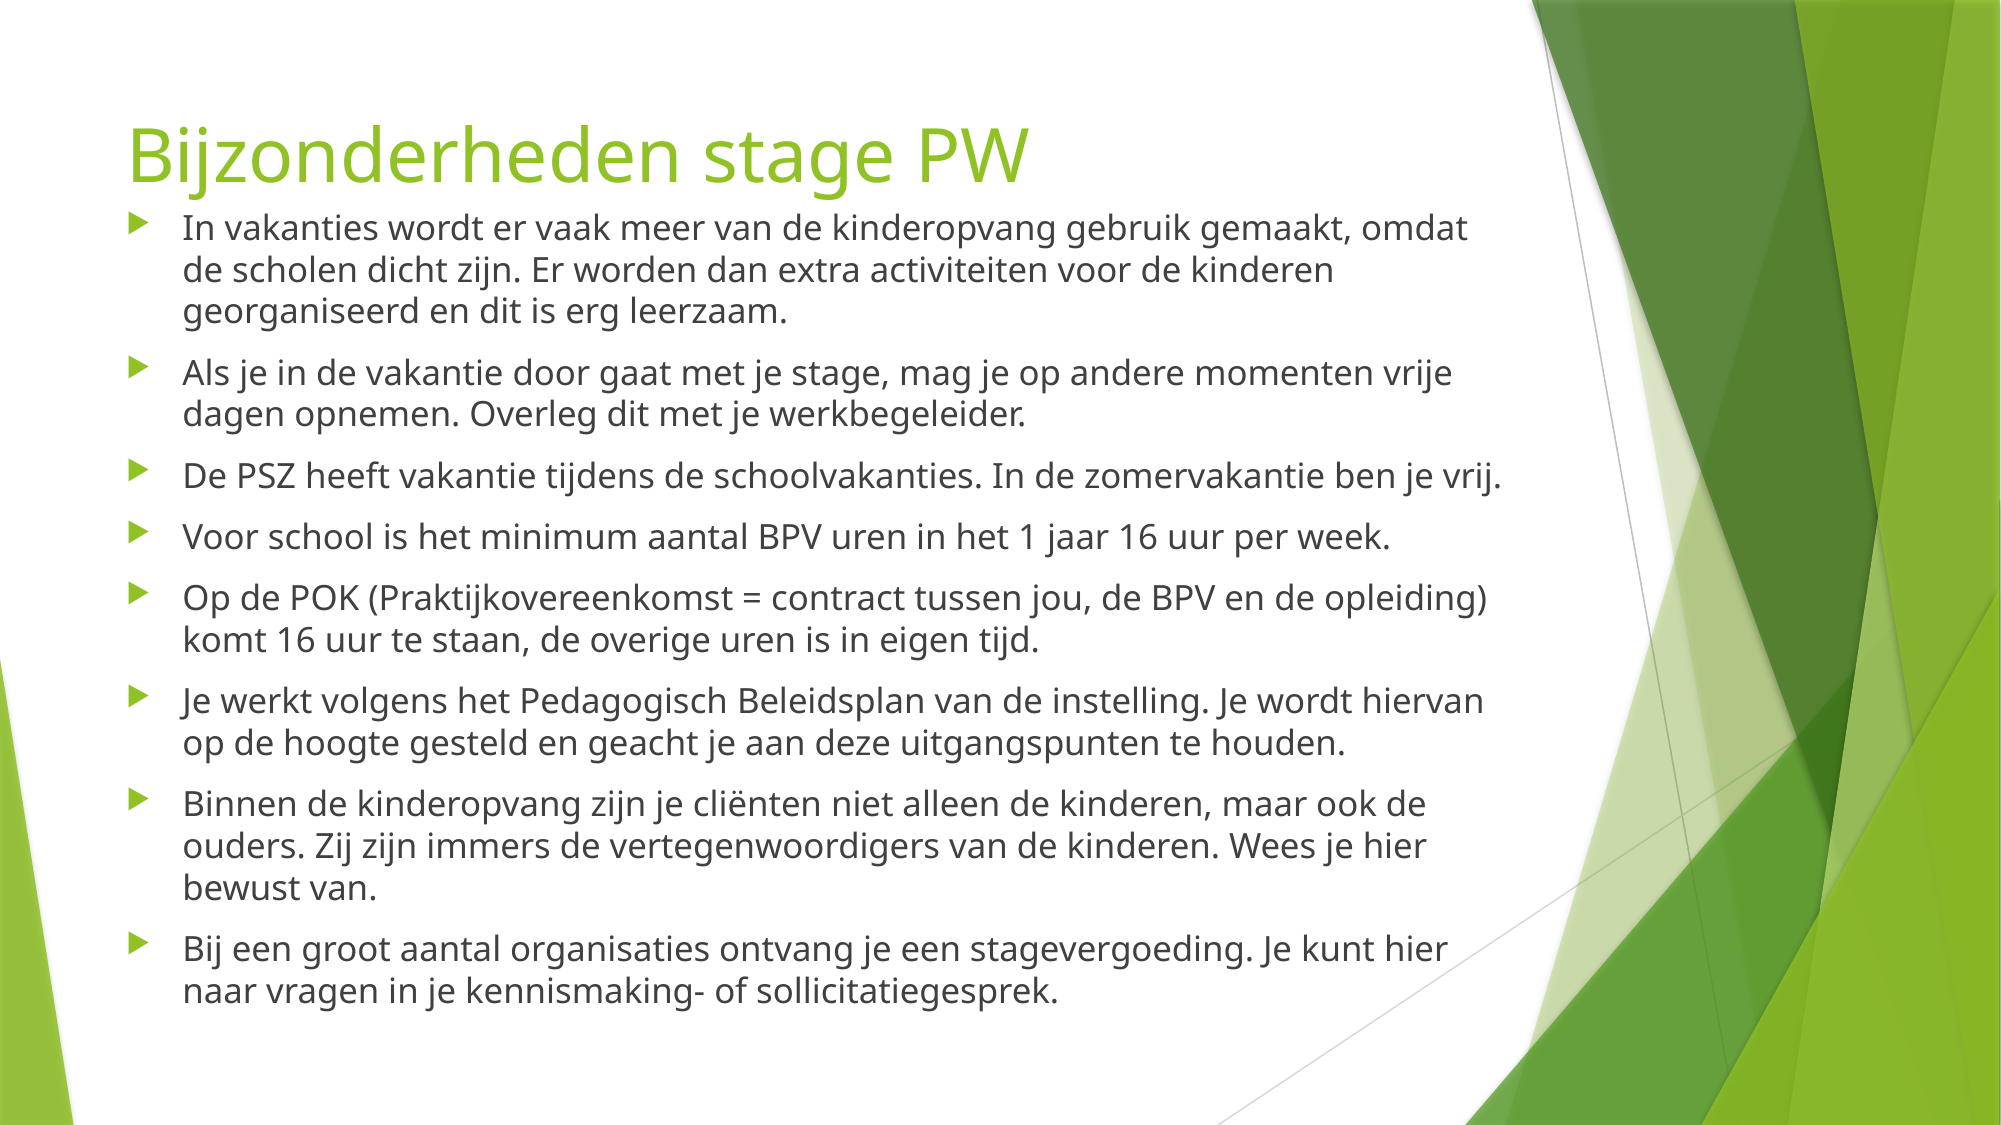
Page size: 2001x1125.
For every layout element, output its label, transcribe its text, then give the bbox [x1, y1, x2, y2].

title Bijzonderheden stage PW [111, 99, 1522, 198]
list In vakanties wordt er vaak meer van de kinderopvang gebruik gemaakt, omdat de scholen dicht zijn. Er worden dan extra activiteiten voor de kinderen georganiseerd en dit is erg leerzaam. Als je in de vakantie door gaat met je stage, mag je op andere momenten vrije dagen opnemen. Overleg dit met je werkbegeleider. De PSZ heeft vakantie tijdens de schoolvakanties. In de zomervakantie ben je vrij. Voor school is het minimum aantal BPV uren in het 1 jaar 16 uur per week. Op de POK (Praktijkovereenkomst = contract tussen jou, de BPV en de opleiding) komt 16 uur te staan, de overige uren is in eigen tijd. Je werkt volgens het Pedagogisch Beleidsplan van de instelling. Je wordt hiervan op de hoogte gesteld en geacht je aan deze uitgangspunten te houden. Binnen de kinderopvang zijn je cliënten niet alleen de kinderen, maar ook de ouders. Zij zijn immers de vertegenwoordigers van de kinderen. Wees je hier bewust van. Bij een groot aantal organisaties ontvang je een stagevergoeding. Je kunt hier naar vragen in je kennismaking- of sollicitatiegesprek. [111, 198, 1522, 1080]
